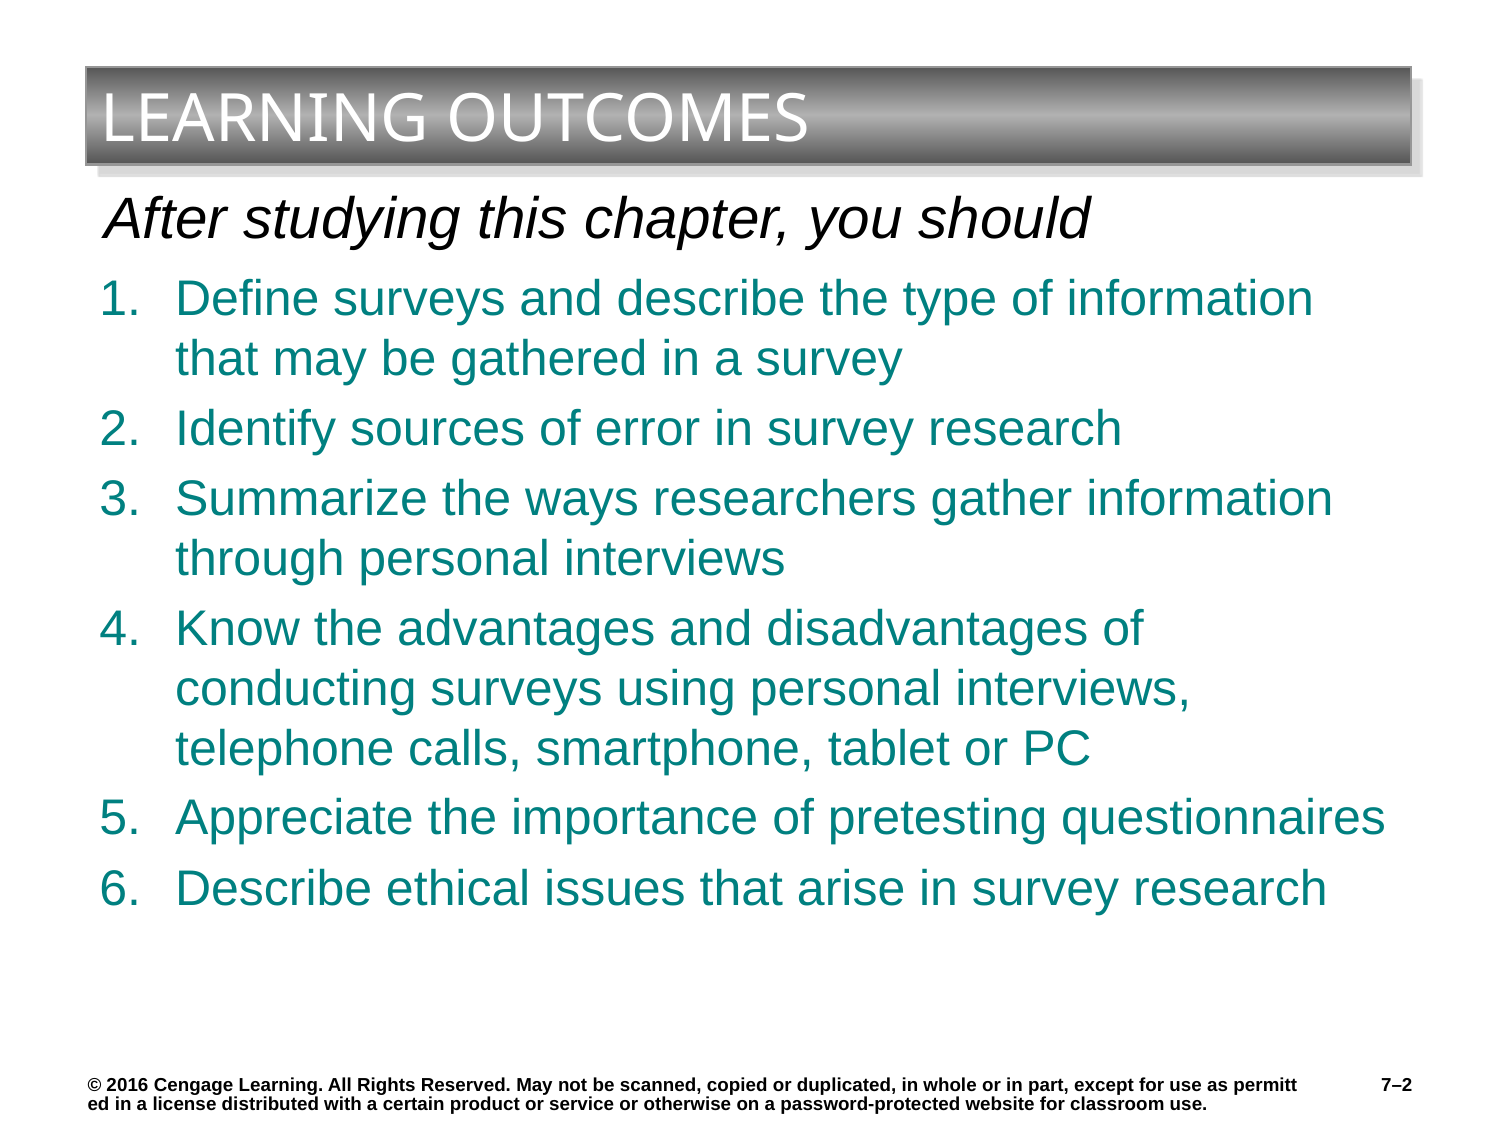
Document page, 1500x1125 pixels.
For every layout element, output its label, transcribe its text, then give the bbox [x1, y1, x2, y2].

slide_number 7–2 [1050, 1042, 1413, 1103]
title LEARNING OUTCOMES [85, 66, 1412, 166]
list Define surveys and describe the type of information that may be gathered in a survey Identify sources of error in survey research Summarize the ways researchers gather information through personal interviews Know the advantages and disadvantages of conducting surveys using personal interviews, telephone calls, smartphone, tablet or PC Appreciate the importance of pretesting questionnaires Describe ethical issues that arise in survey research [84, 257, 1414, 998]
footer © 2016 Cengage Learning. All Rights Reserved. May not be scanned, copied or duplicated, in whole or in part, except for use as permitted in a license distributed with a certain product or service or otherwise on a password-protected website for classroom use. [87, 1057, 1050, 1103]
